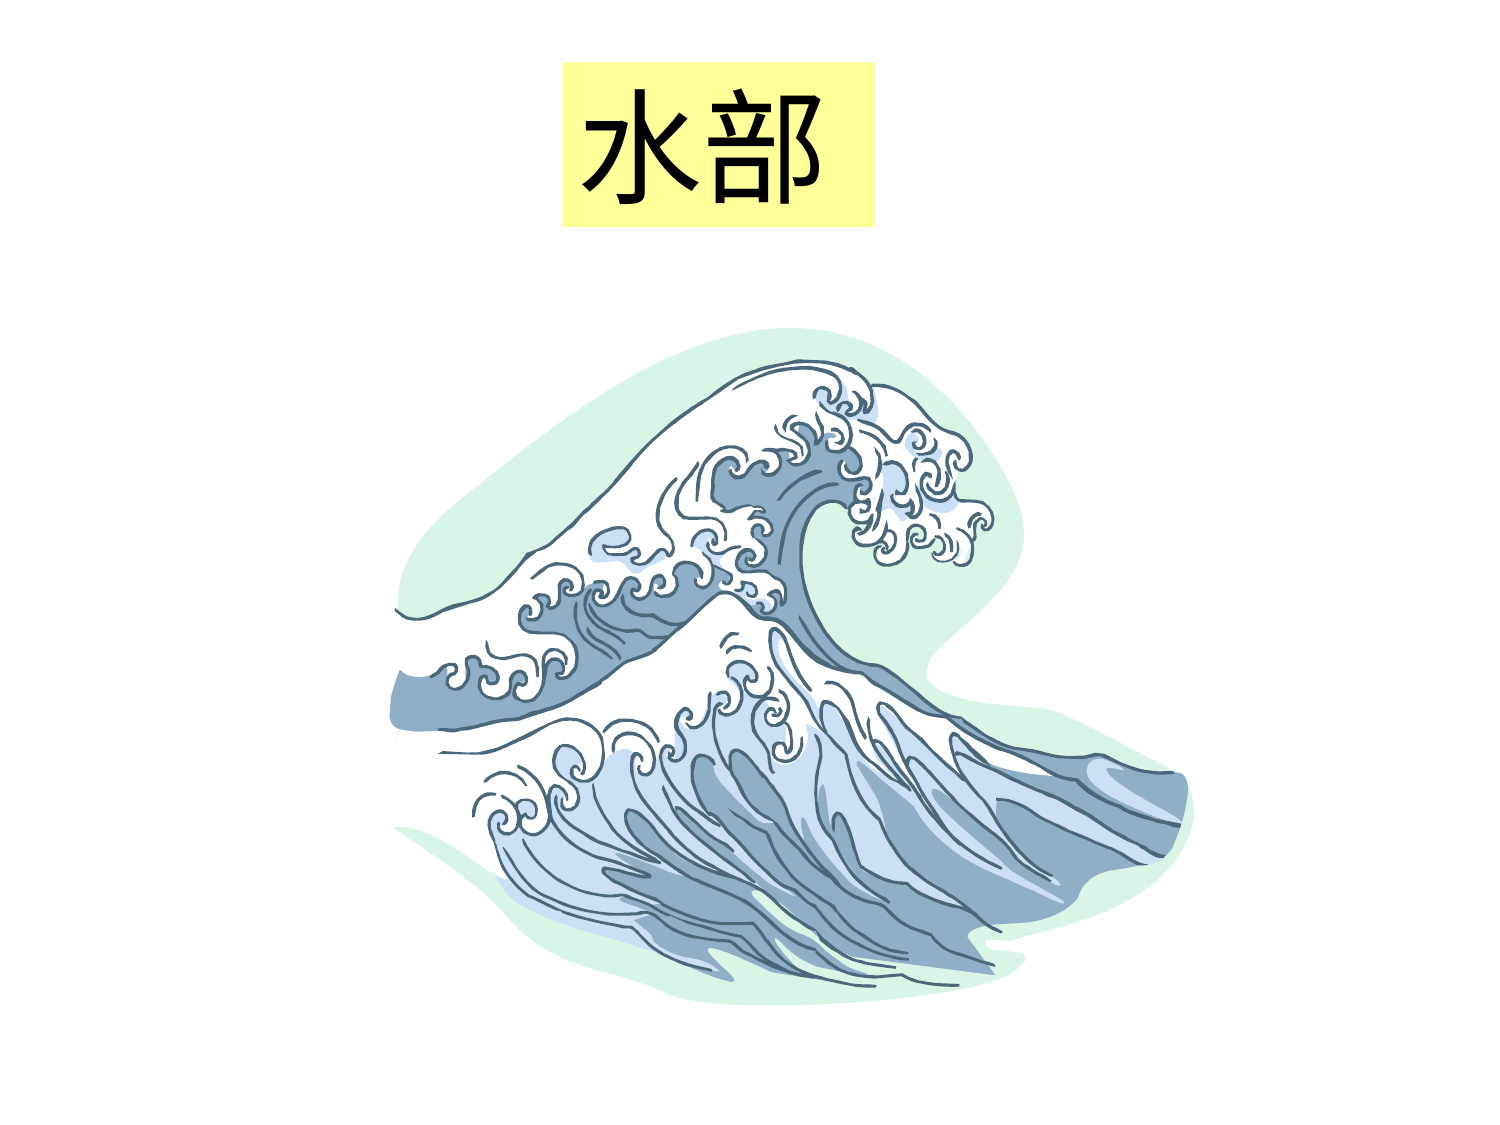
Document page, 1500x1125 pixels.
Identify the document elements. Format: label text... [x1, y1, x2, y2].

picture [324, 324, 1201, 1012]
text_box 水部 [562, 62, 875, 228]
